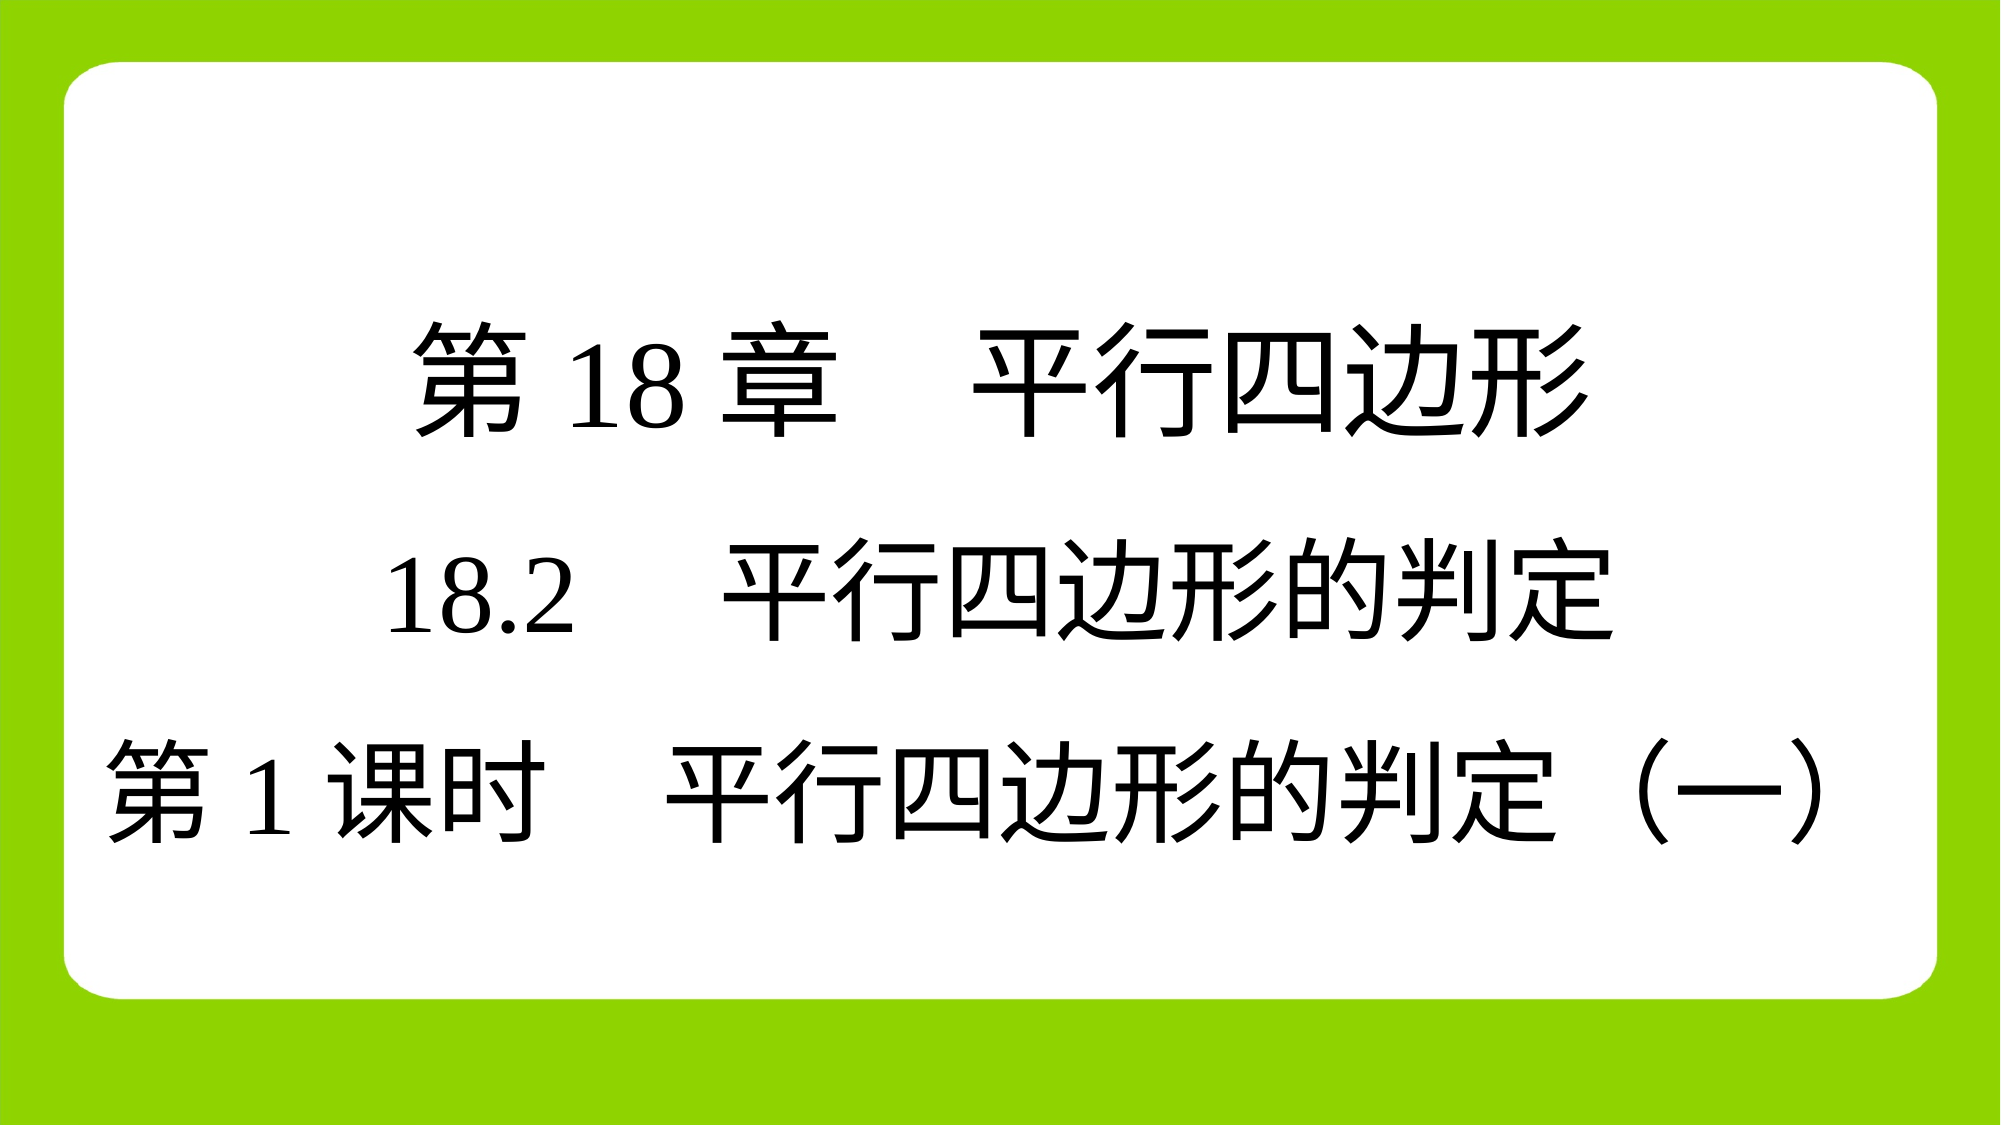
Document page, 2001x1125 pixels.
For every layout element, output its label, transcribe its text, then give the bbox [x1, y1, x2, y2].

picture [0, 0, 2001, 1125]
text_box 第18章 平行四边形 18.2 平行四边形的判定 第1课时 平行四边形的判定（一） [0, 219, 2000, 865]
